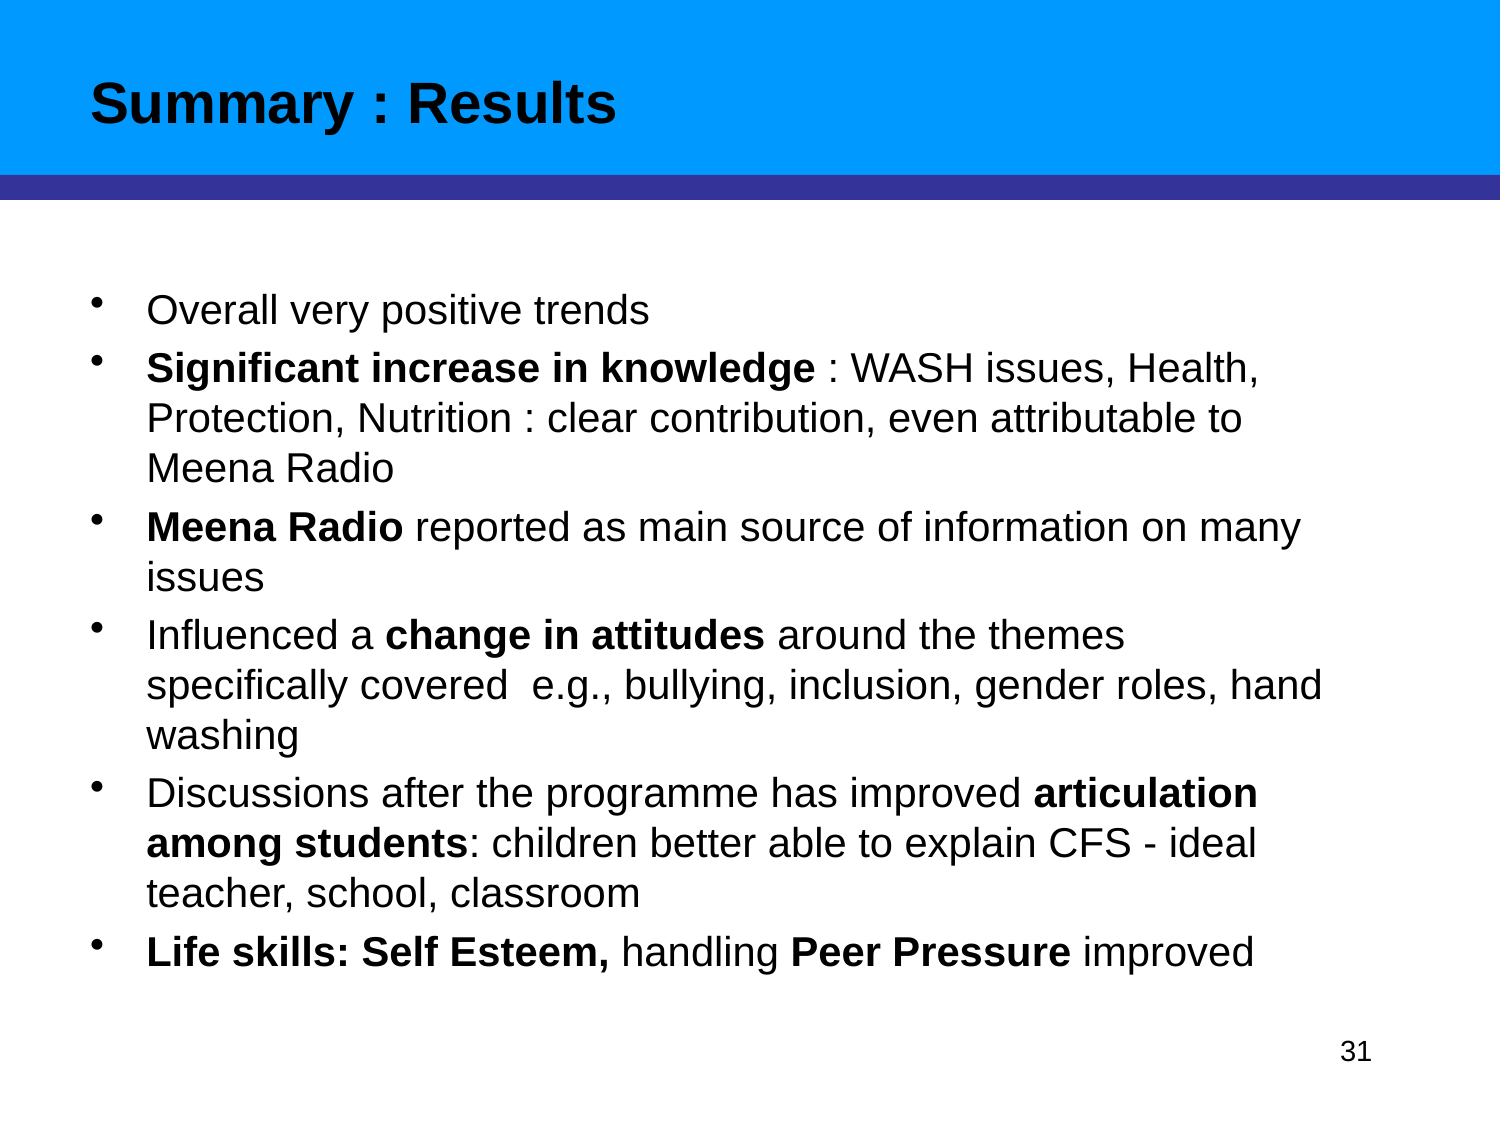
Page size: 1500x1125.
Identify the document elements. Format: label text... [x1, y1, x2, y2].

list Overall very positive trends Significant increase in knowledge : WASH issues, Health, Protection, Nutrition : clear contribution, even attributable to Meena Radio Meena Radio reported as main source of information on many issues Influenced a change in attitudes around the themes specifically covered e.g., bullying, inclusion, gender roles, hand washing Discussions after the programme has improved articulation among students: children better able to explain CFS - ideal teacher, school, classroom Life skills: Self Esteem, handling Peer Pressure improved [74, 274, 1351, 951]
title Summary : Results [74, 49, 1351, 151]
slide_number 31 [1074, 1024, 1388, 1101]
